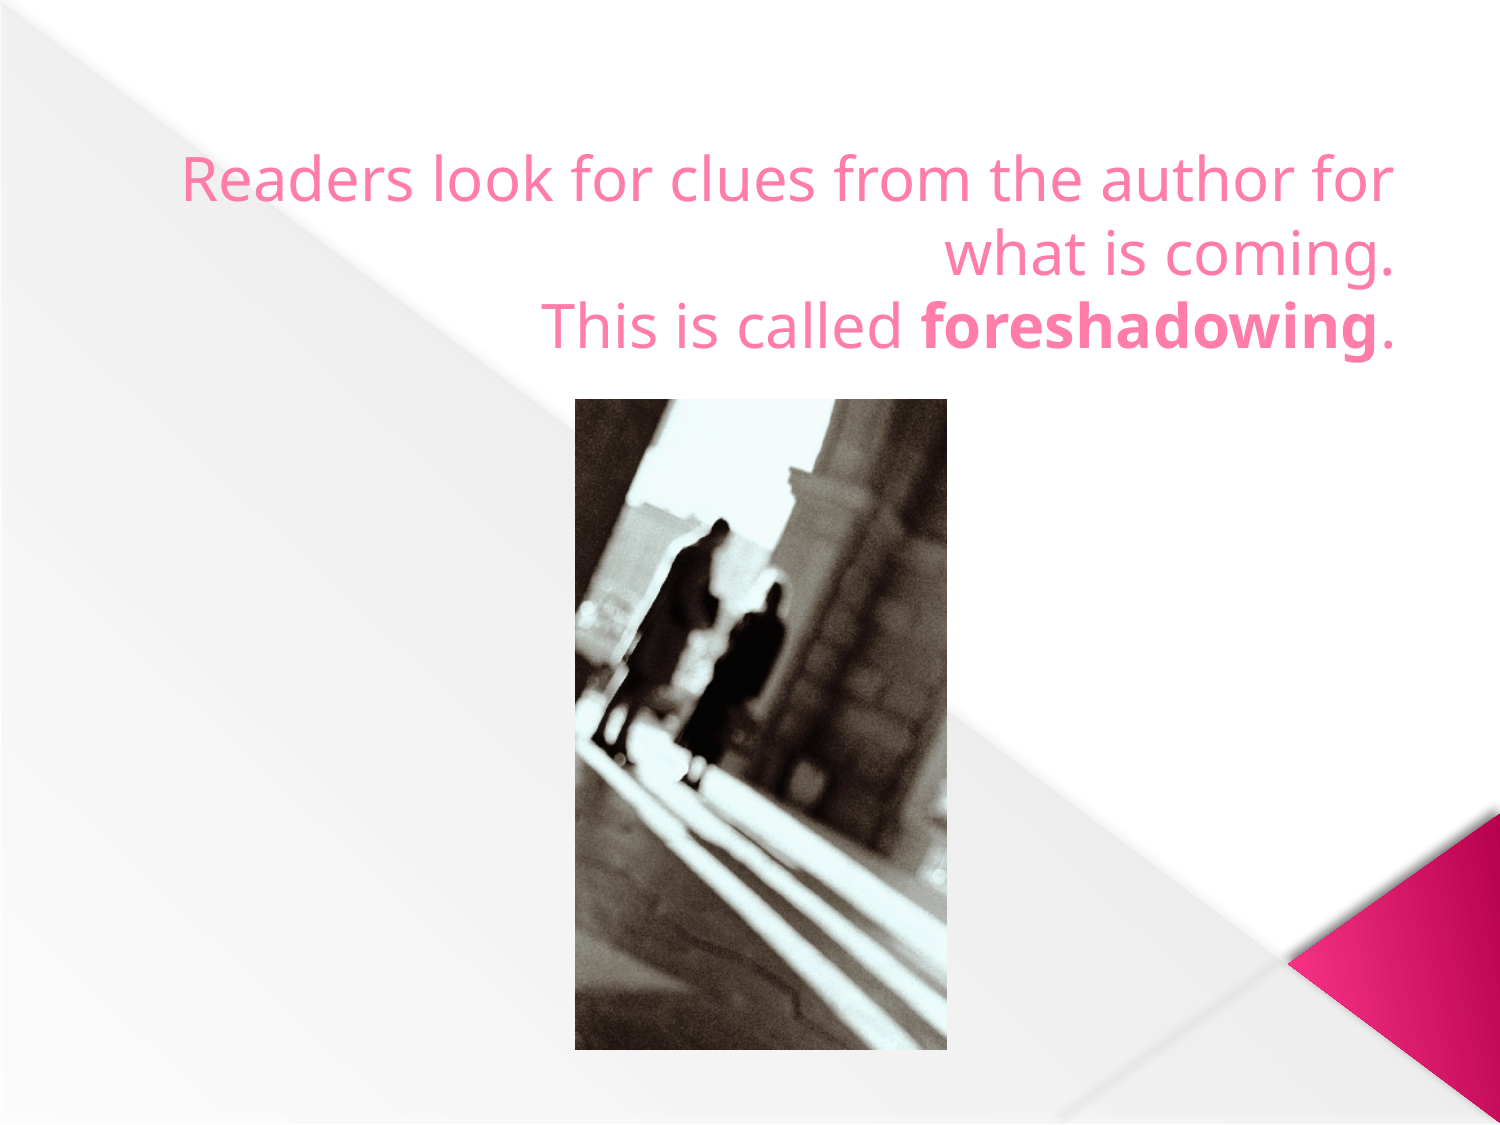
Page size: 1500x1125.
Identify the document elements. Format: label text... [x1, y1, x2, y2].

title Readers look for clues from the author for what is coming. This is called foreshadowing. [88, 127, 1412, 369]
picture [574, 399, 947, 1051]
